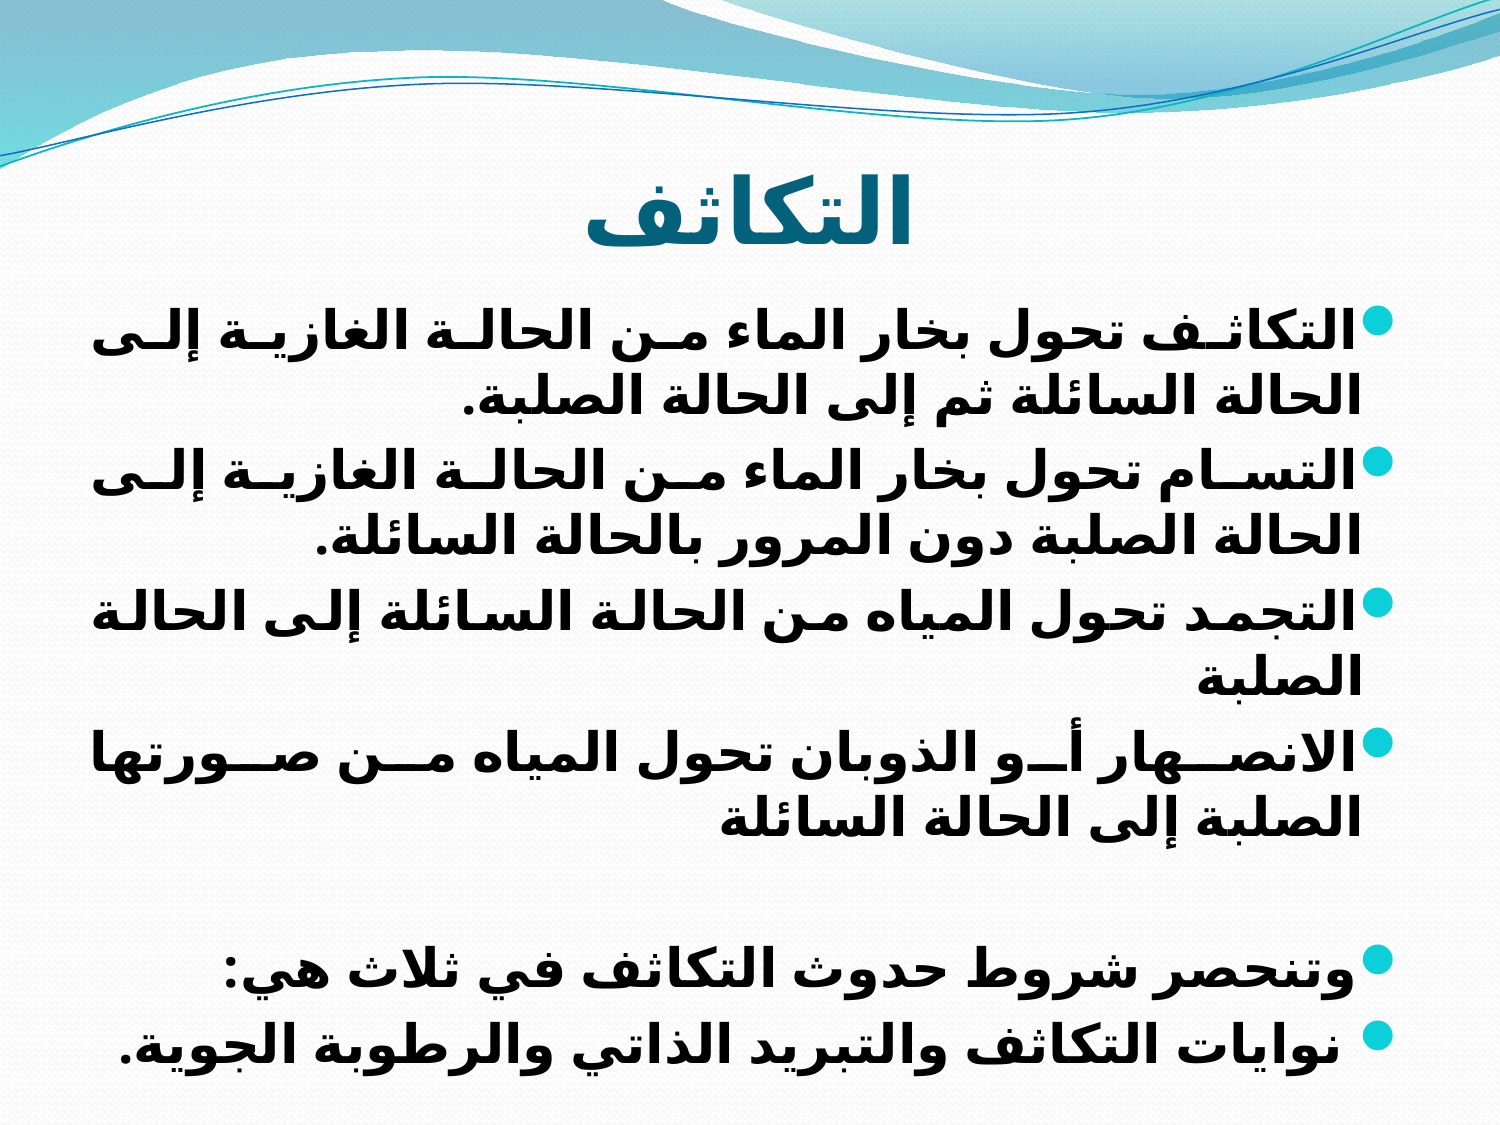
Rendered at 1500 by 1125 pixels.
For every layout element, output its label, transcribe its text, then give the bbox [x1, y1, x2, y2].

title التكاثف [75, 115, 1425, 263]
list التكاثف تحول بخار الماء من الحالة الغازية إلى الحالة السائلة ثم إلى الحالة الصلبة. التسام تحول بخار الماء من الحالة الغازية إلى الحالة الصلبة دون المرور بالحالة السائلة. التجمد تحول المياه من الحالة السائلة إلى الحالة الصلبة الانصهار أو الذوبان تحول المياه من صورتها الصلبة إلى الحالة السائلة وتنحصر شروط حدوث التكاثف في ثلاث هي: نوايات التكاثف والتبريد الذاتي والرطوبة الجوية. [75, 287, 1425, 1038]
